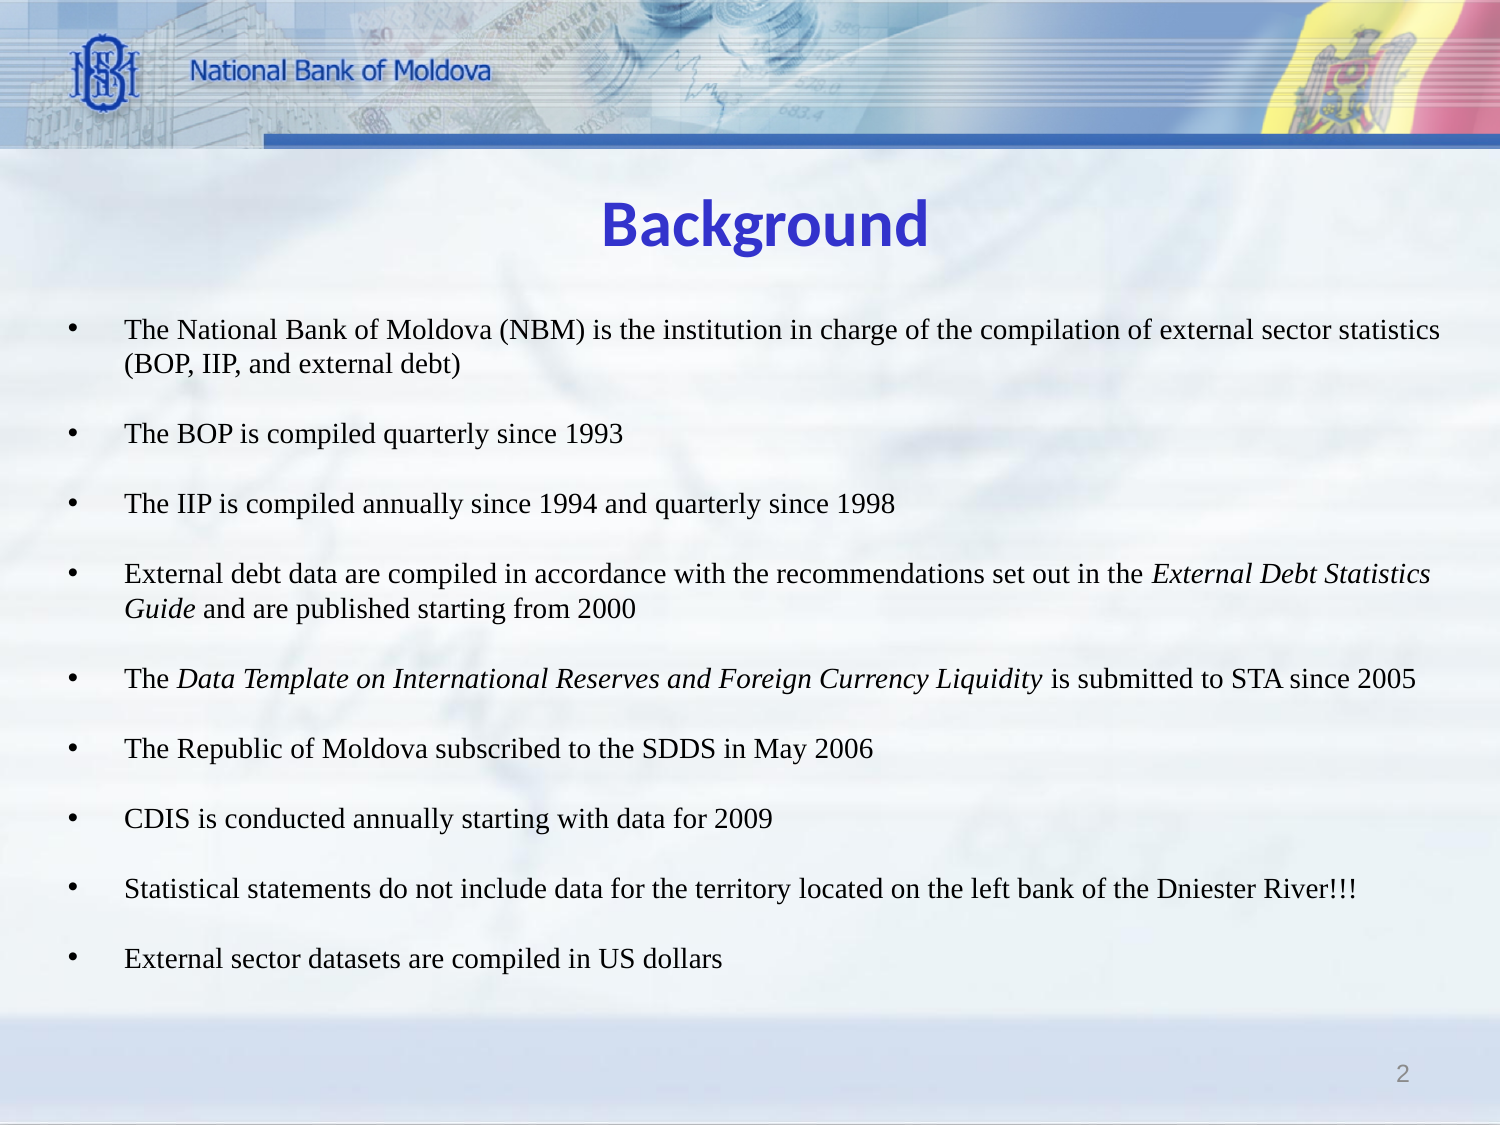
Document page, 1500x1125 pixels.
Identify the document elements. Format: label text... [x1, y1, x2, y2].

slide_number 2 [1074, 1042, 1425, 1103]
text_box The National Bank of Moldova (NBM) is the institution in charge of the compilation of external sector statistics (BOP, IIP, and external debt) The BOP is compiled quarterly since 1993 The IIP is compiled annually since 1994 and quarterly since 1998 External debt data are compiled in accordance with the recommendations set out in the External Debt Statistics Guide and are published starting from 2000 The Data Template on International Reserves and Foreign Currency Liquidity is submitted to STA since 2005 The Republic of Moldova subscribed to the SDDS in May 2006 CDIS is conducted annually starting with data for 2009 Statistical statements do not include data for the territory located on the left bank of the Dniester River!!! External sector datasets are compiled in US dollars [53, 302, 1471, 1000]
text_box Background [64, 172, 1453, 268]
picture [0, 0, 1500, 1125]
